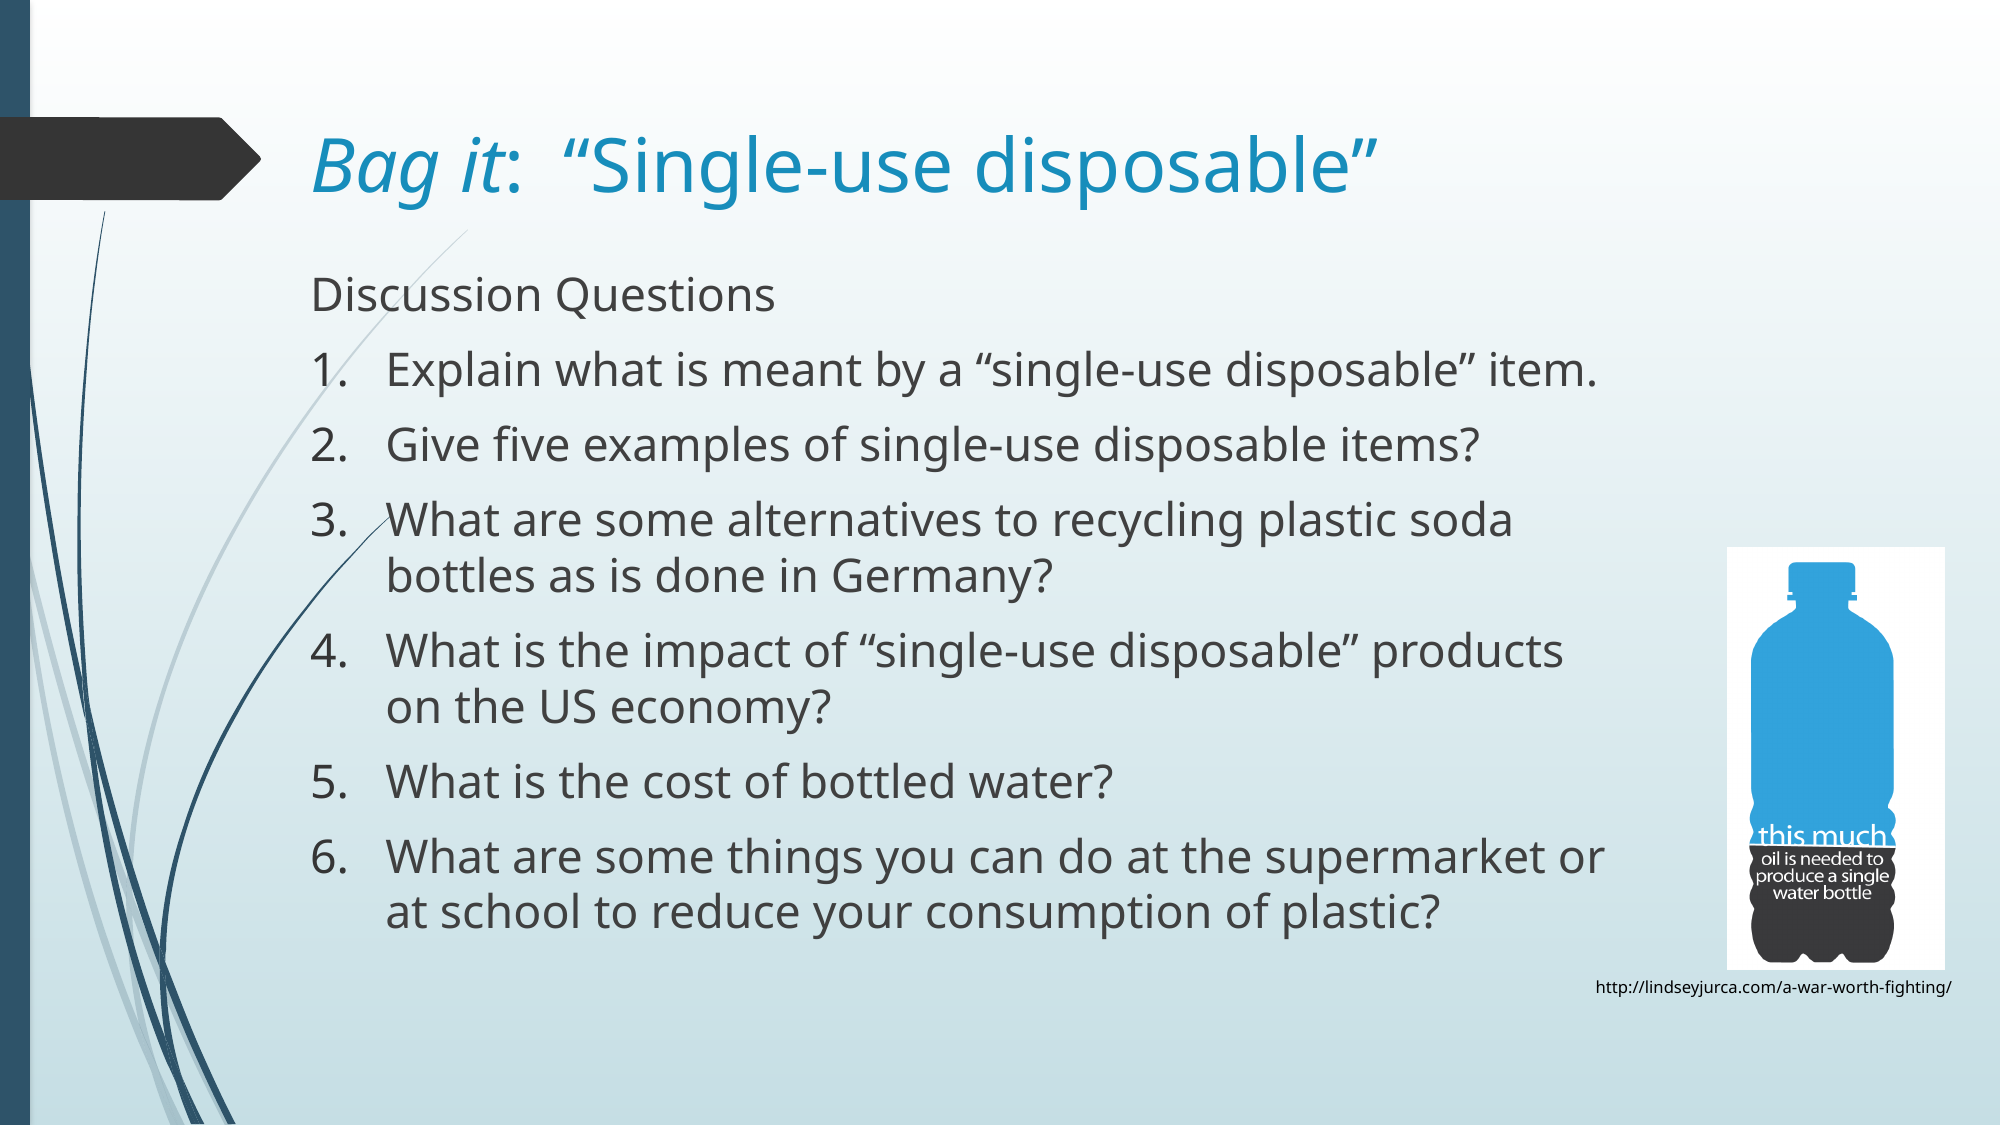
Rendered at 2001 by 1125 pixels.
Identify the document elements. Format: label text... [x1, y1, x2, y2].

picture [1727, 547, 1946, 970]
text_box http://lindseyjurca.com/a-war-worth-fighting/ [1580, 969, 1968, 1005]
list Discussion Questions Explain what is meant by a “single-use disposable” item. Give five examples of single-use disposable items? What are some alternatives to recycling plastic soda bottles as is done in Germany? What is the impact of “single-use disposable” products on the US economy? What is the cost of bottled water? What are some things you can do at the supermarket or at school to reduce your consumption of plastic? [295, 257, 1625, 970]
title Bag it: “Single-use disposable” [295, 109, 1888, 313]
